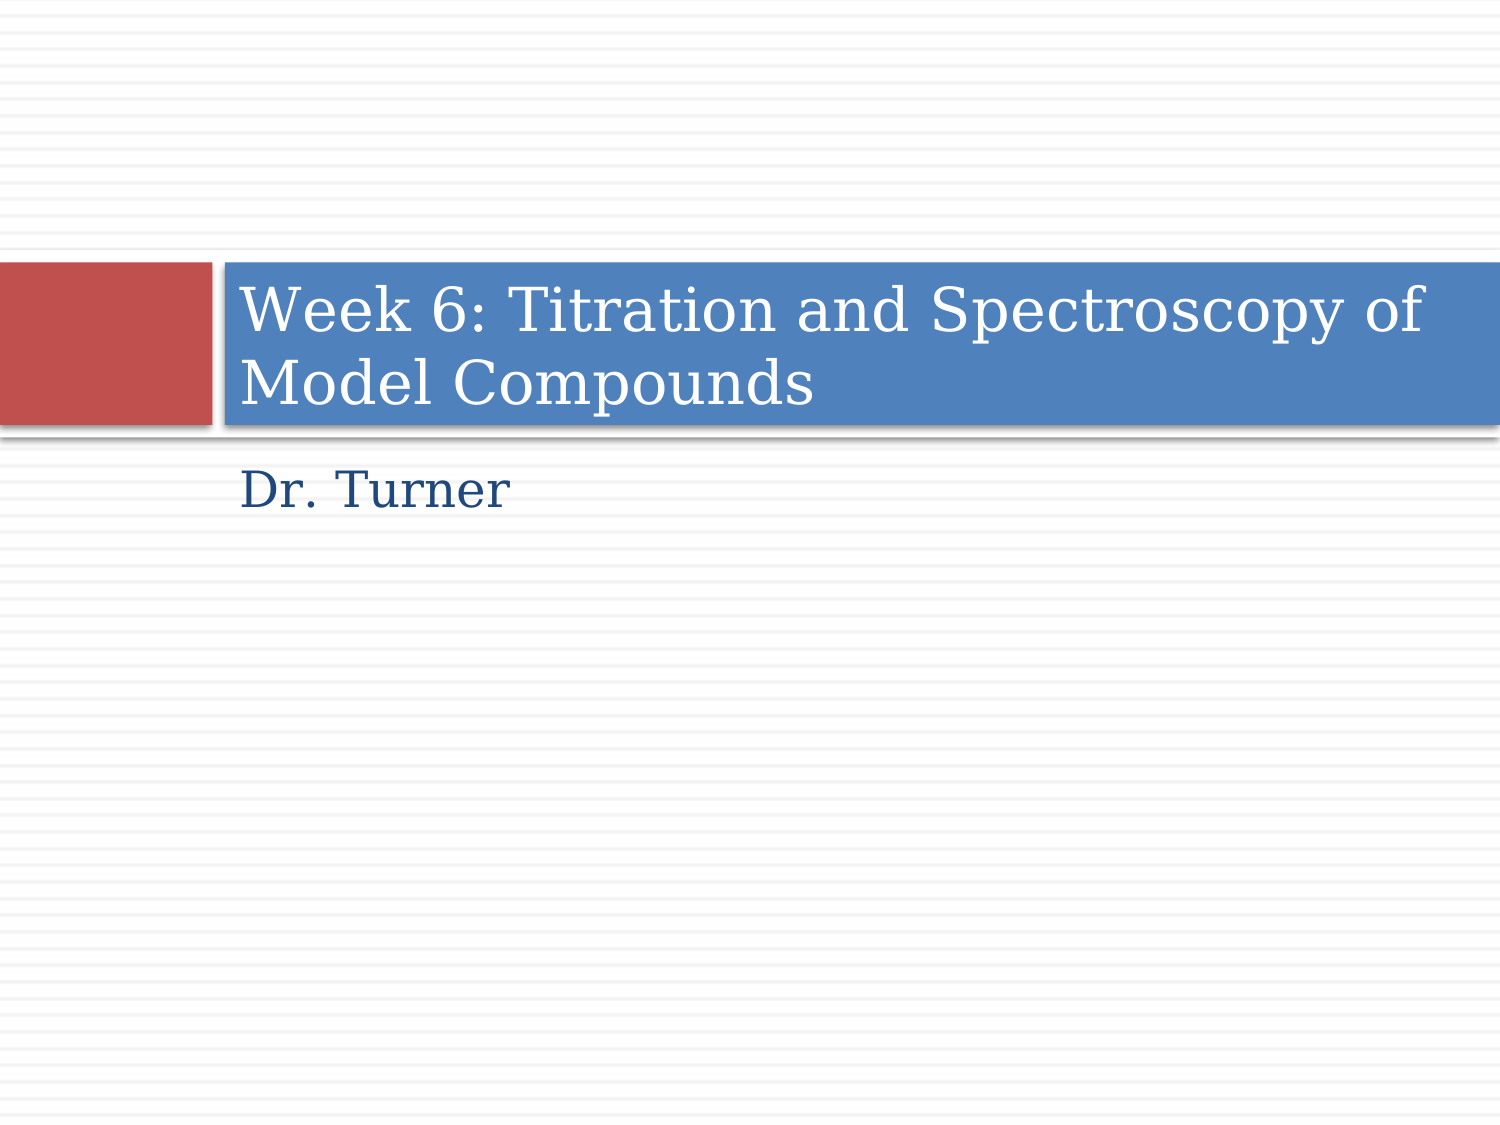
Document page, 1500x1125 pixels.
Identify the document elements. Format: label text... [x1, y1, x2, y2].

list Dr. Turner [225, 450, 1394, 725]
title Week 6: Titration and Spectroscopy of Model Compounds [225, 262, 1475, 425]
